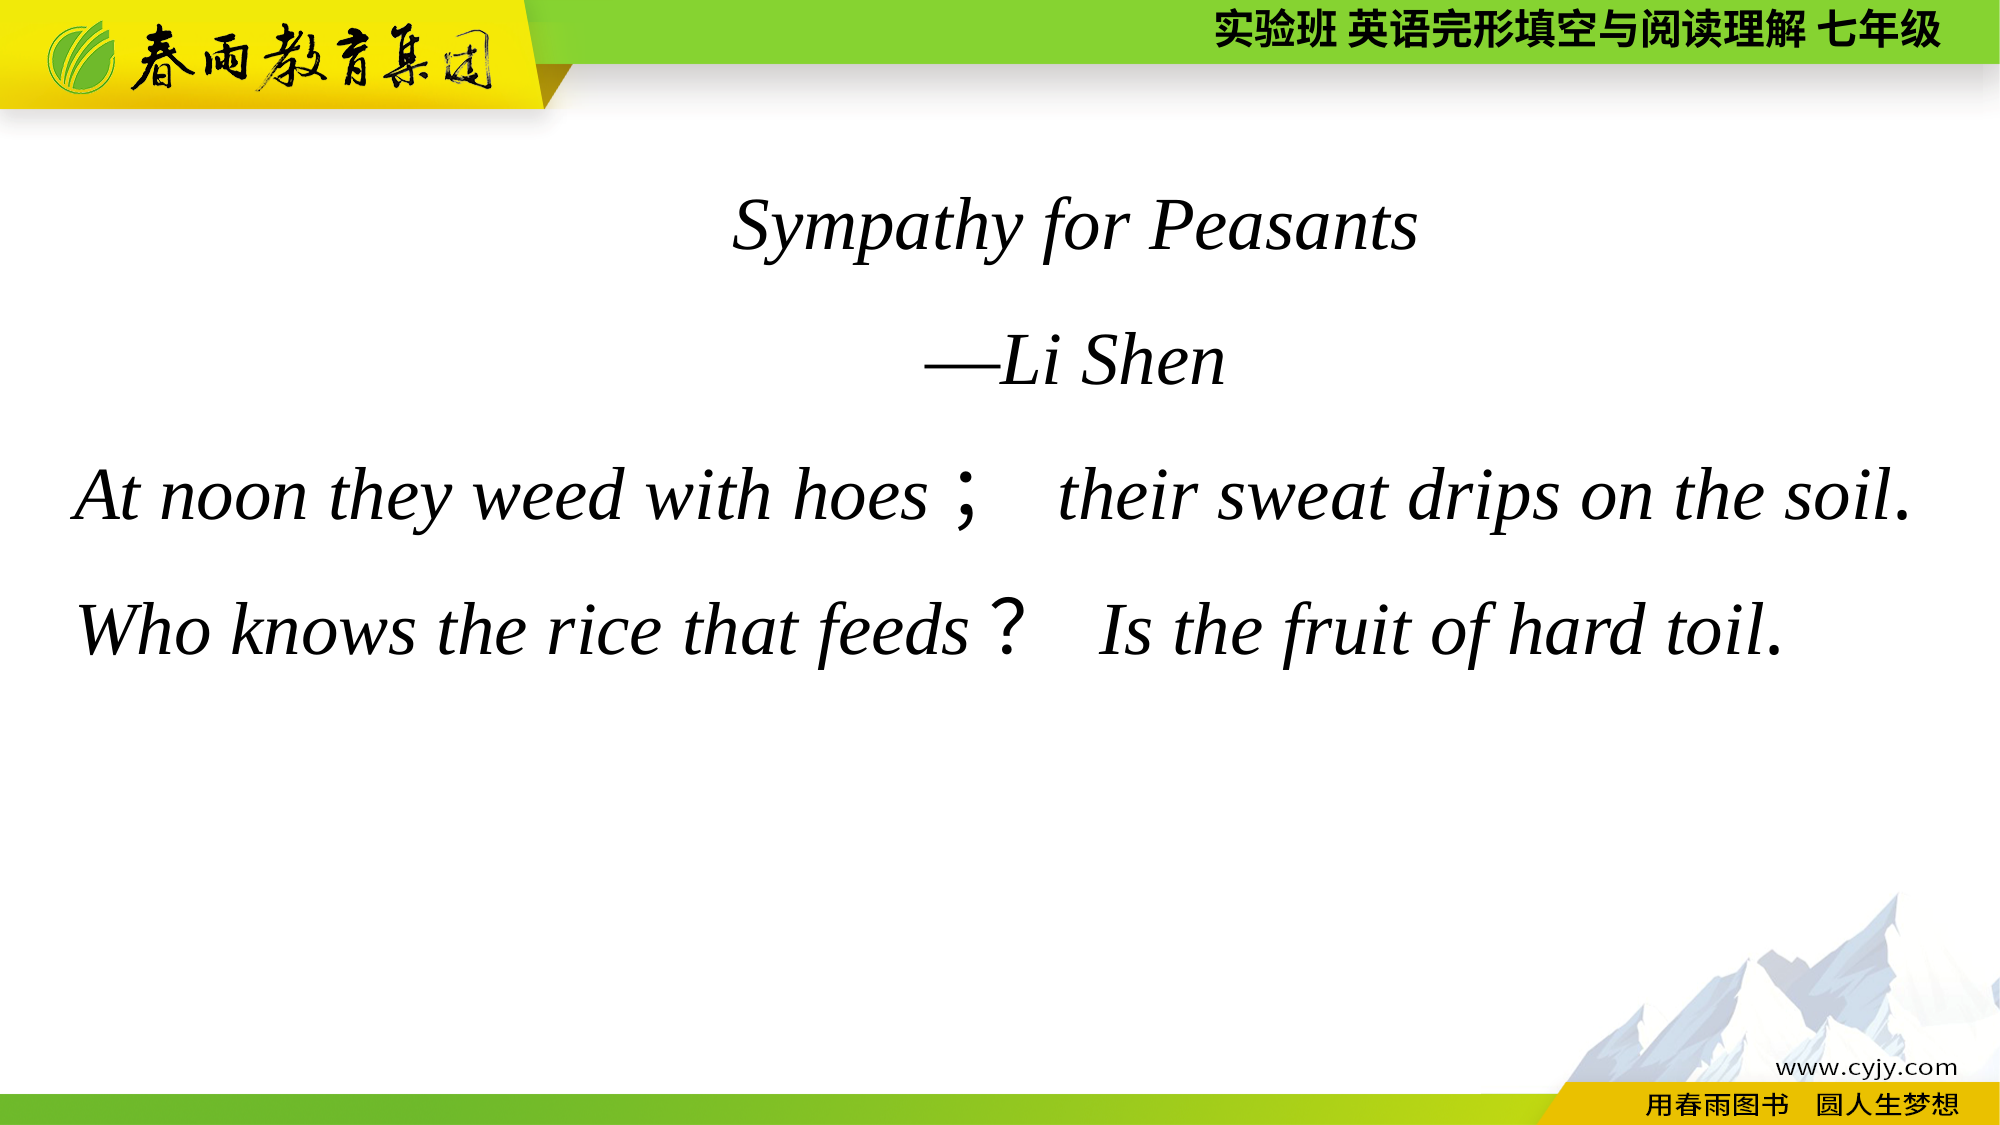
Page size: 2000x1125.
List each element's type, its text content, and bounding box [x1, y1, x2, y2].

picture [0, 0, 2000, 1125]
list Sympathy for Peasants —Li Shen At noon they weed with hoes； their sweat drips on the soil. Who knows the rice that feeds？ Is the fruit of hard toil. [59, 122, 1944, 666]
